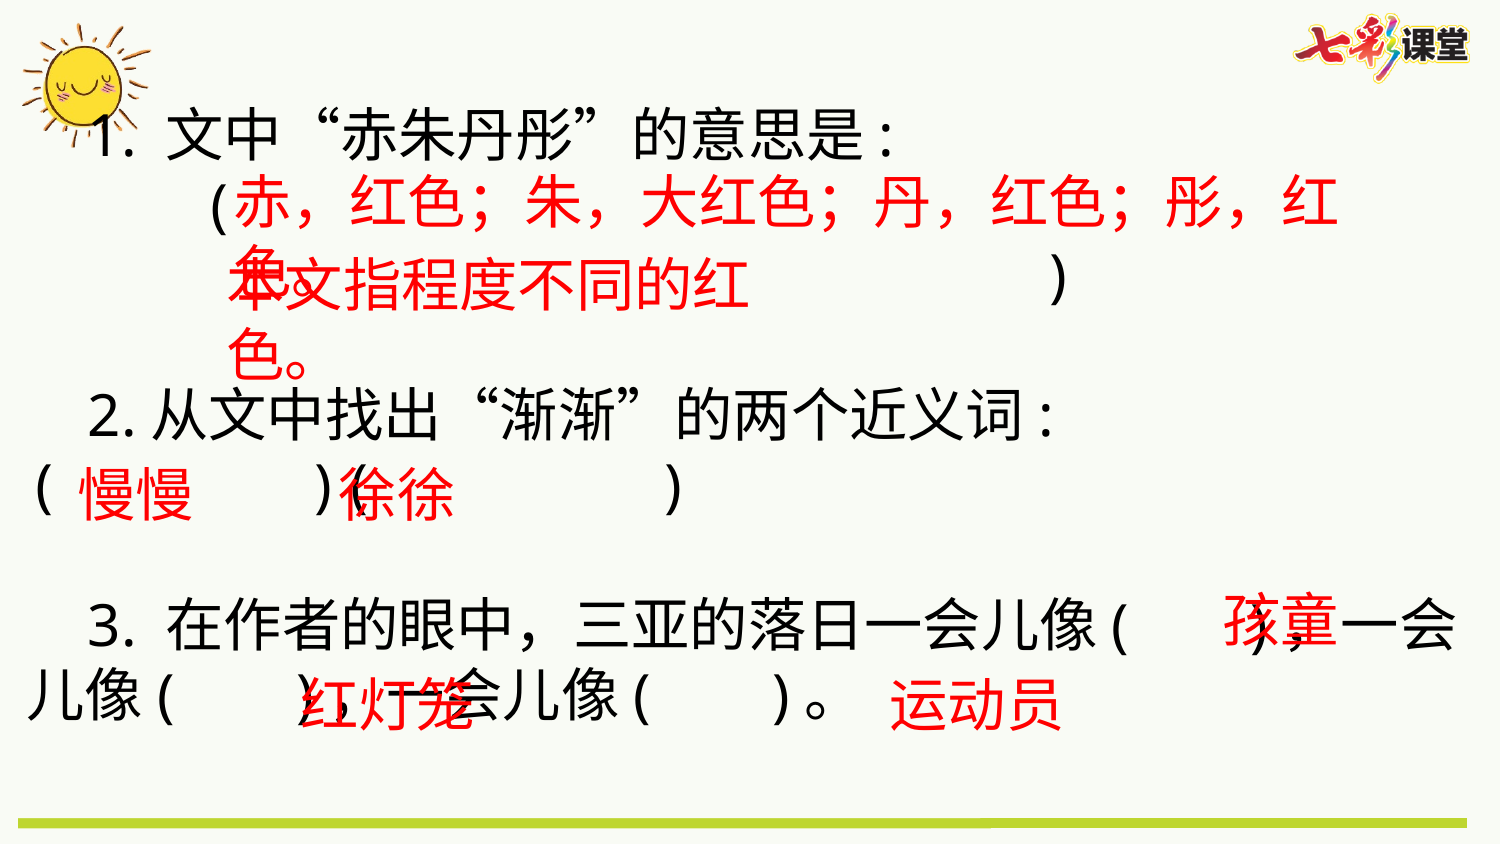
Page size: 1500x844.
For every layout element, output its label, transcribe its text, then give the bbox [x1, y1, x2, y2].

text_box 运动员 [875, 661, 1087, 746]
text_box 慢慢 [62, 450, 241, 535]
picture [1291, 9, 1472, 87]
picture [0, 0, 173, 172]
text_box 红灯笼 [285, 661, 535, 746]
text_box 赤，红色；朱，大红色；丹，红色；彤，红色。 [218, 157, 1427, 313]
text_box 孩童 [1207, 575, 1364, 661]
text_box 1. 文中“赤朱丹彤”的意思是: ( ) 2.从文中找出“渐渐”的两个近义词: ( )( ) 3. 在作者的眼中，三亚的落日一会儿像( )，一会儿像( )，一会儿像( )。 [11, 91, 1486, 736]
text_box 本文指程度不同的红色。 [211, 240, 859, 395]
text_box 徐徐 [324, 450, 497, 535]
picture [18, 771, 1467, 844]
